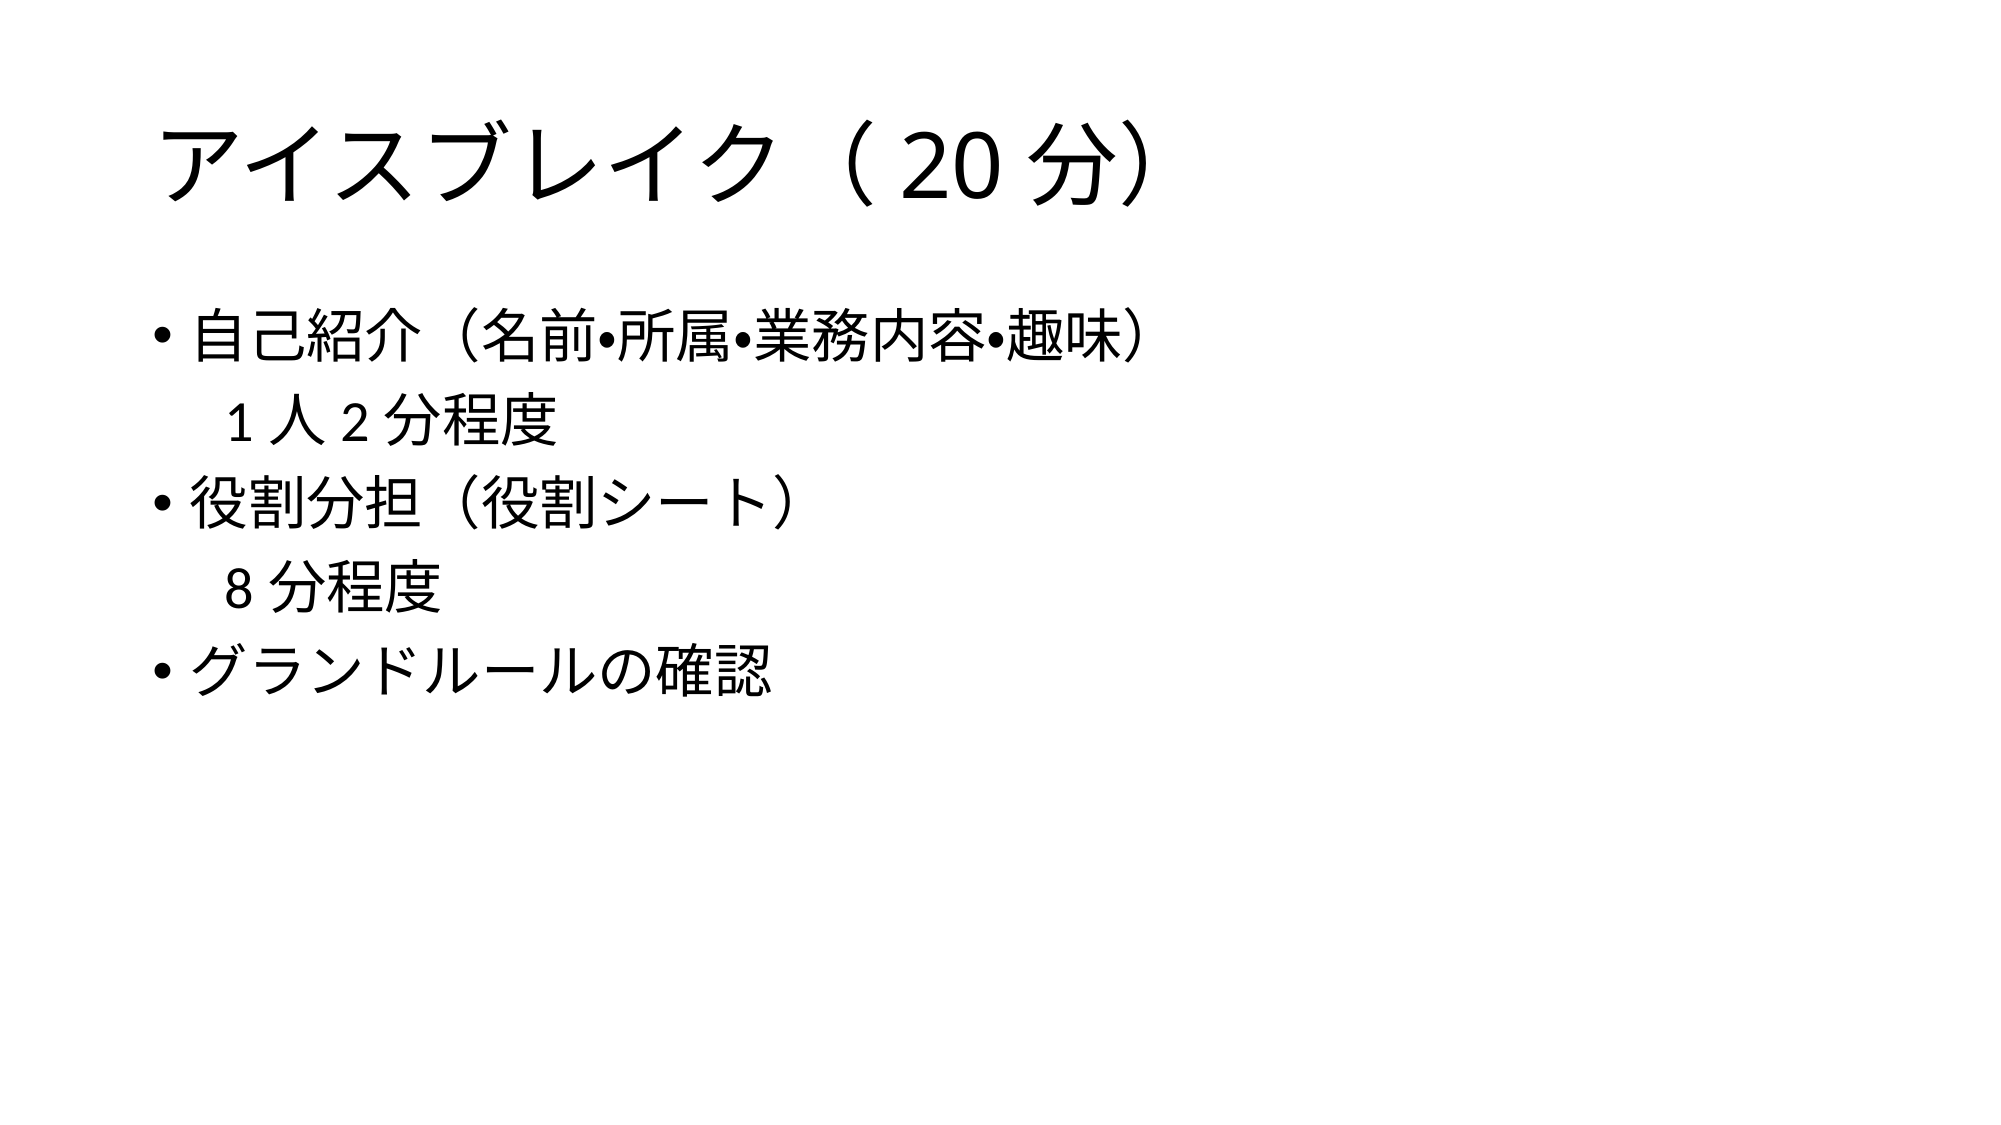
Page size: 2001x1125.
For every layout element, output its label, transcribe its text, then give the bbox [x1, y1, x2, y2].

title アイスブレイク（20分） [137, 59, 1863, 278]
list 自己紹介（名前・所属・業務内容・趣味） 1人2分程度 役割分担（役割シート） 8分程度 グランドルールの確認 [137, 299, 1863, 1014]
